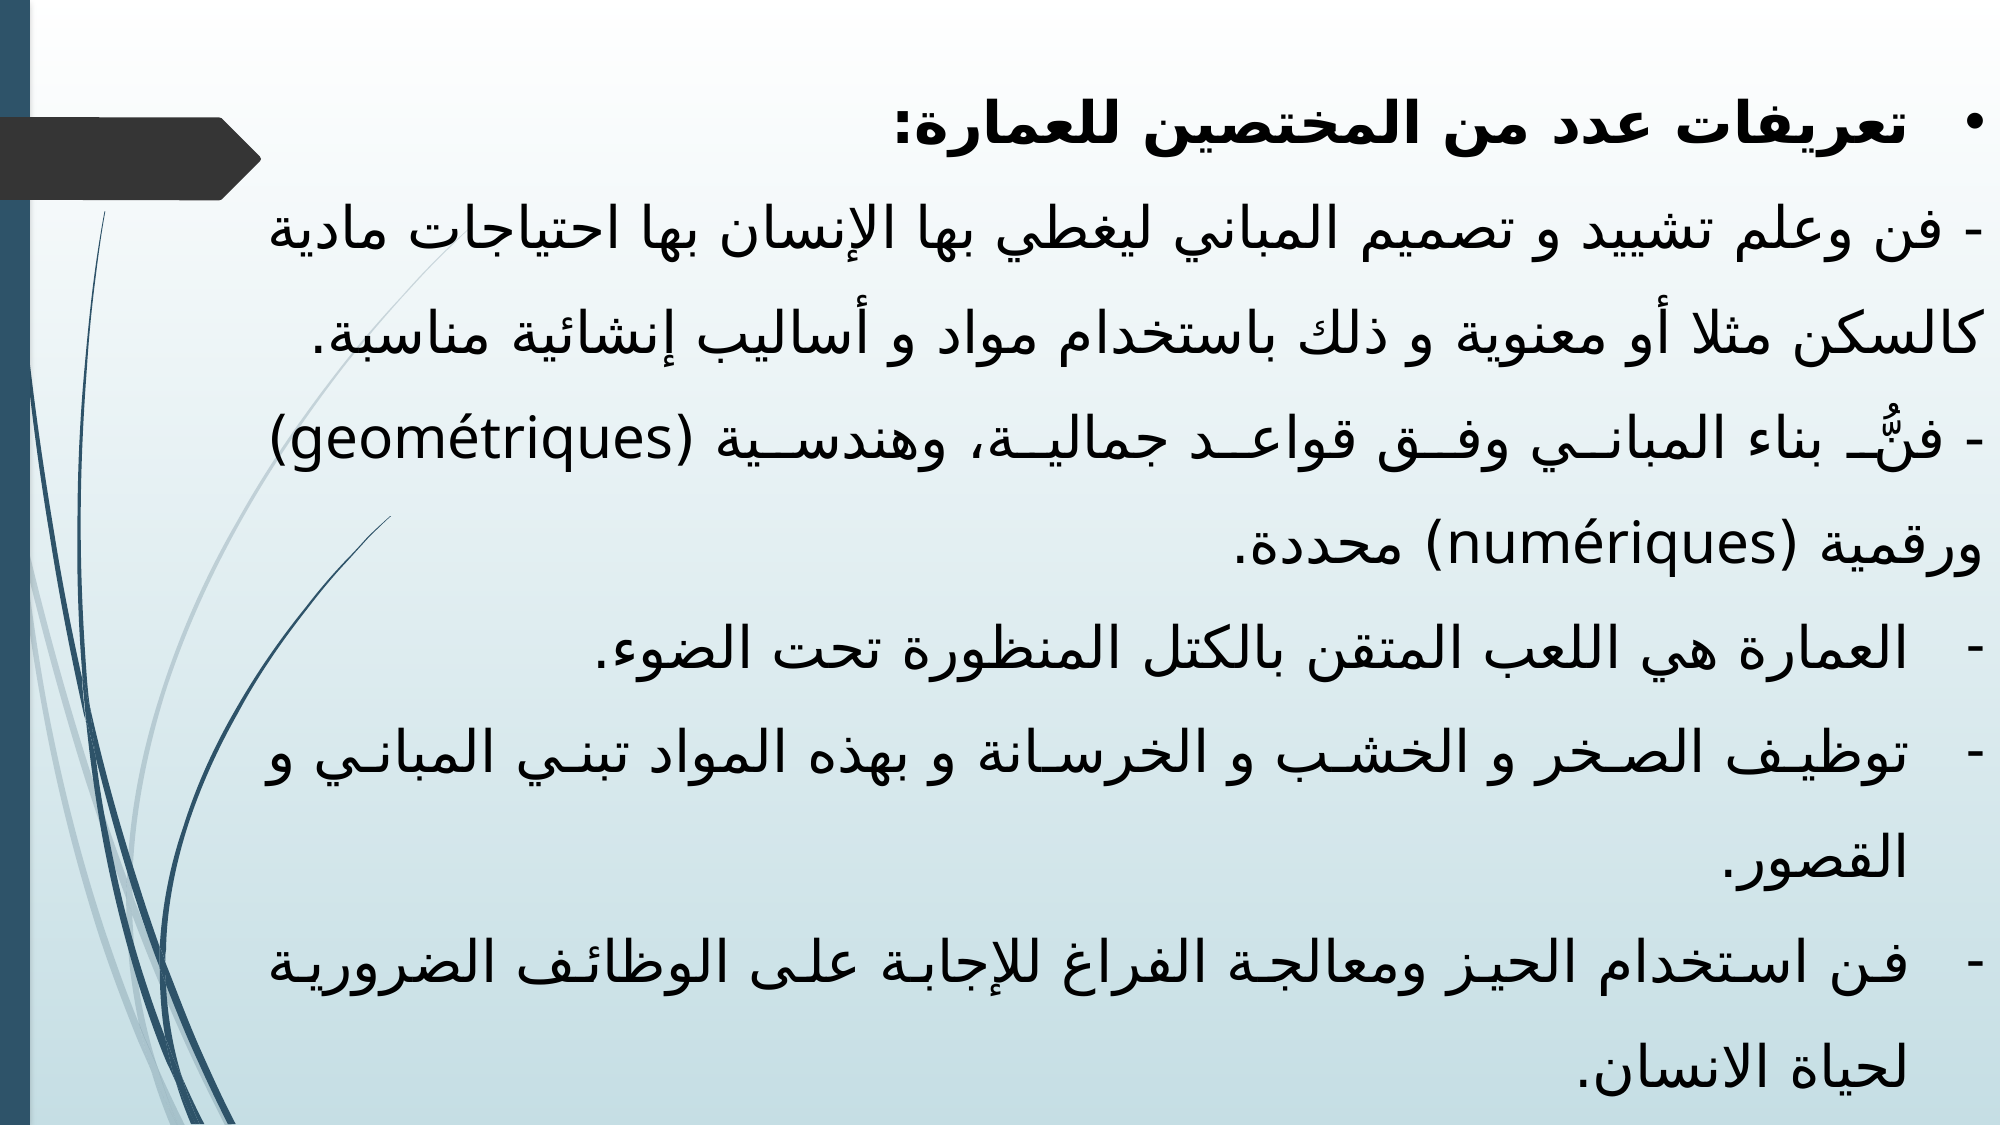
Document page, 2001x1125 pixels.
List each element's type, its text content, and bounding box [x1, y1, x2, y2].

text_box تعريفات عدد من المختصين للعمارة: - فن وعلم تشييد و تصميم المباني ليغطي بها الإنسان بها احتياجات مادية كالسكن مثلا أو معنوية و ذلك باستخدام مواد و أساليب إنشائية مناسبة. - فنُّ بناء المباني وفق قواعد جمالية، وهندسية (geométriques) ورقمية (numériques) محددة. العمارة هي اللعب المتقن بالكتل المنظورة تحت الضوء. توظيف الصخر و الخشب و الخرسانة و بهذه المواد تبني المباني و القصور. فن استخدام الحيز ومعالجة الفراغ للإجابة على الوظائف الضرورية لحياة الانسان. [252, 42, 2000, 1125]
